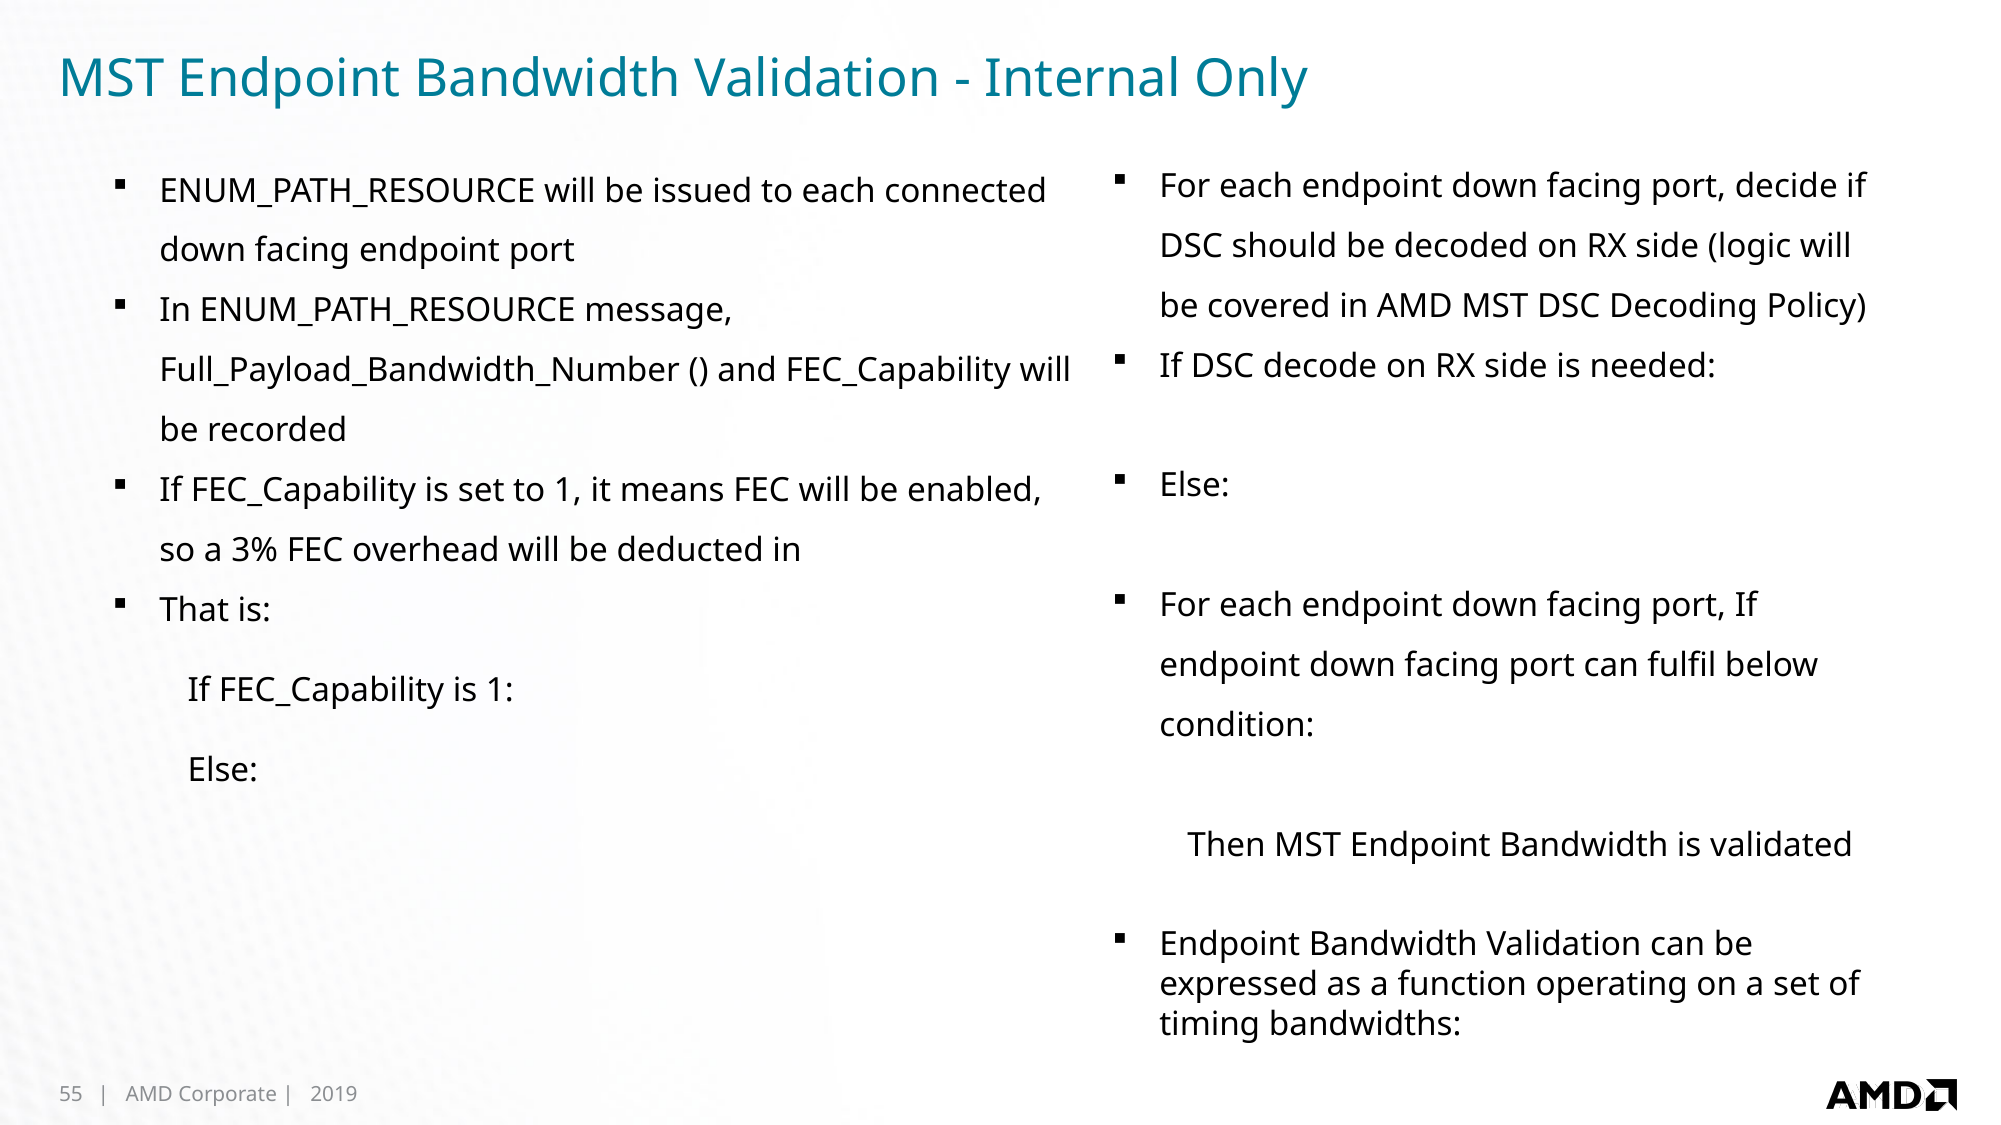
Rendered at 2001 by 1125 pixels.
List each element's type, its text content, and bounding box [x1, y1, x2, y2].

title MST Endpoint Bandwidth Validation - Internal Only [43, 43, 1957, 116]
picture [0, 0, 2000, 1125]
footer | AMD Corporate | 2019 [98, 1065, 773, 1125]
slide_number 55 [0, 1065, 98, 1125]
